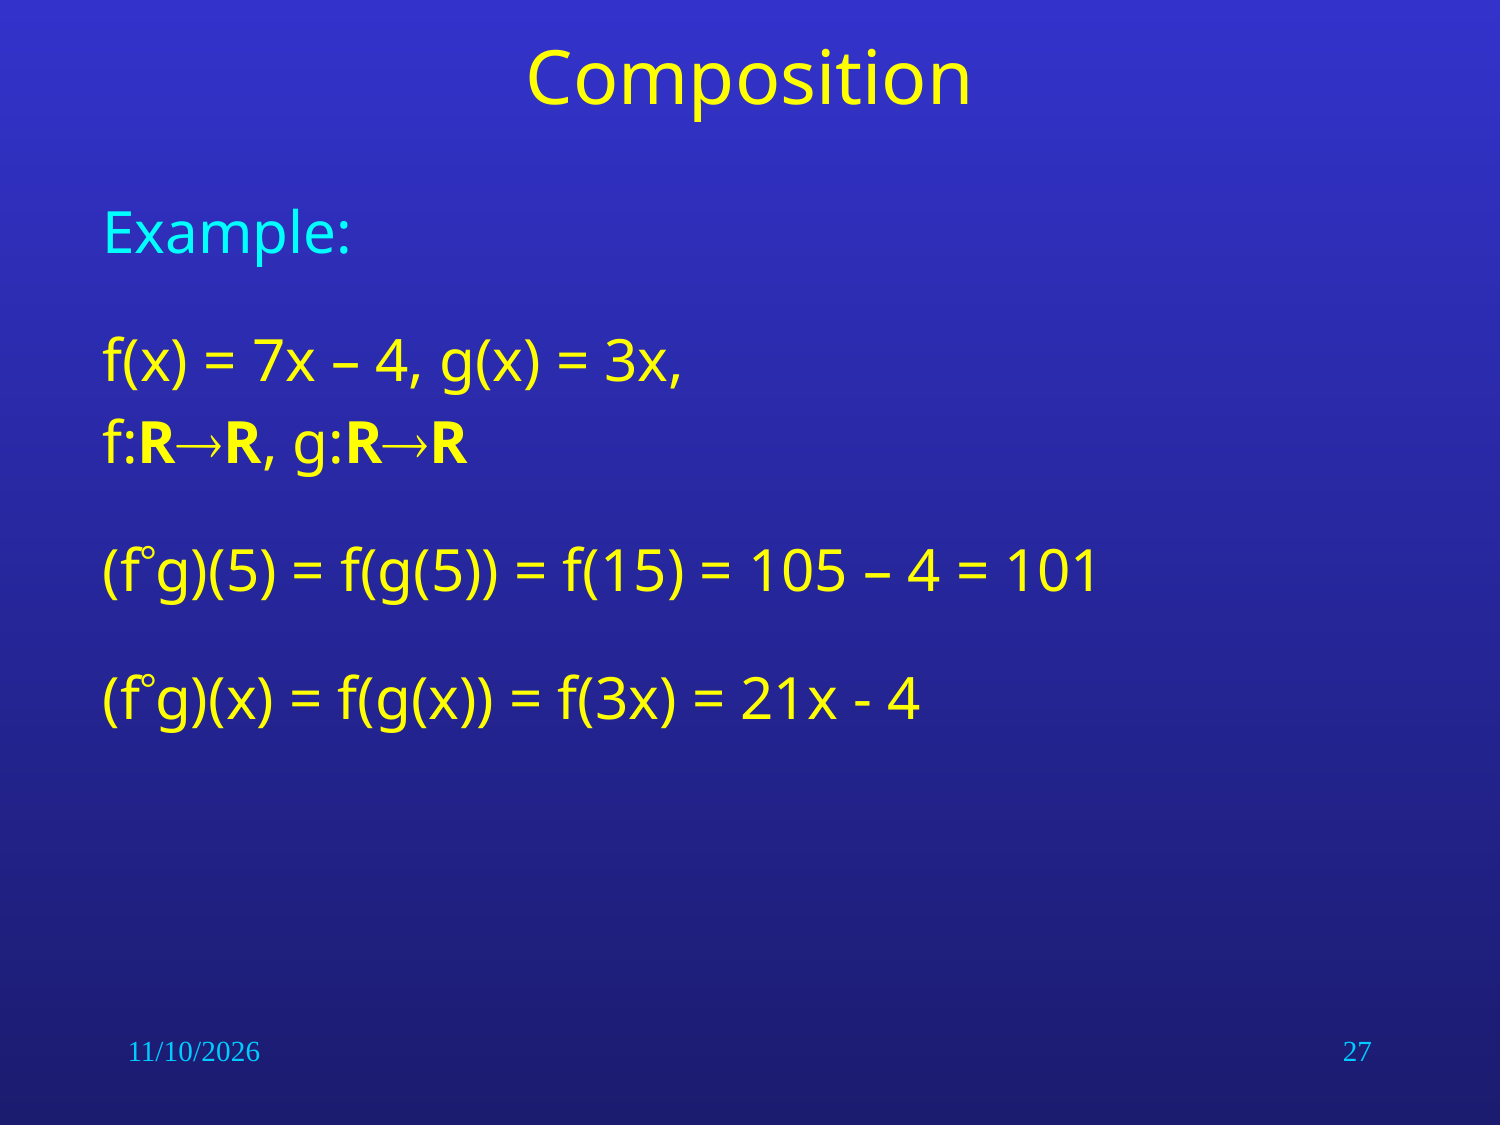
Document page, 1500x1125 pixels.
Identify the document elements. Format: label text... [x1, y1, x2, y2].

title Composition [112, 24, 1388, 125]
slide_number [112, 1025, 425, 1100]
slide_number 27 [1074, 1025, 1388, 1100]
list Example: f(x) = 7x – 4, g(x) = 3x, f:RR, g:RR (fg)(5) = f(g(5)) = f(15) = 105 – 4 = 101 (fg)(x) = f(g(x)) = f(3x) = 21x - 4 [87, 187, 1388, 988]
